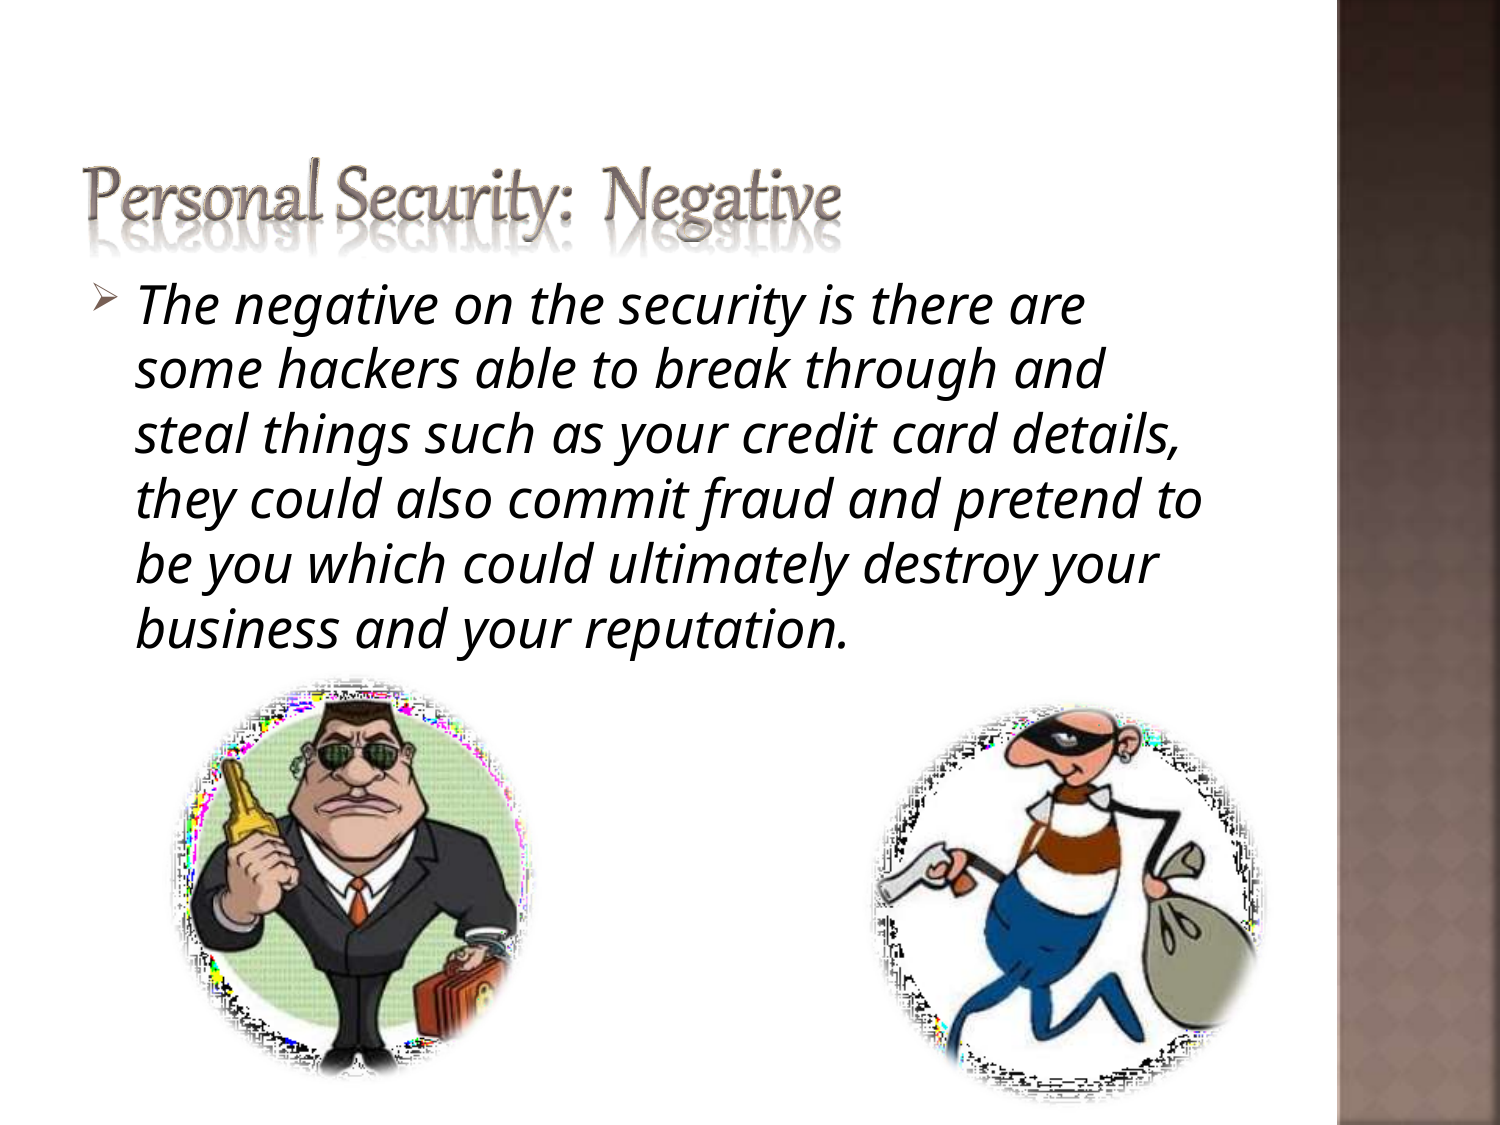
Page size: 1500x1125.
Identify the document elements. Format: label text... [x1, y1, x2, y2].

text_box [862, 695, 1274, 1113]
text_box [1337, 0, 1500, 1125]
text_box [162, 669, 542, 1088]
text_box [82, 157, 841, 242]
text_box The negative on the security is there are some hackers able to break through and steal things such as your credit card details, they could also commit fraud and pretend to be you which could ultimately destroy your business and your reputation. [87, 267, 1240, 660]
text_box [82, 217, 842, 282]
